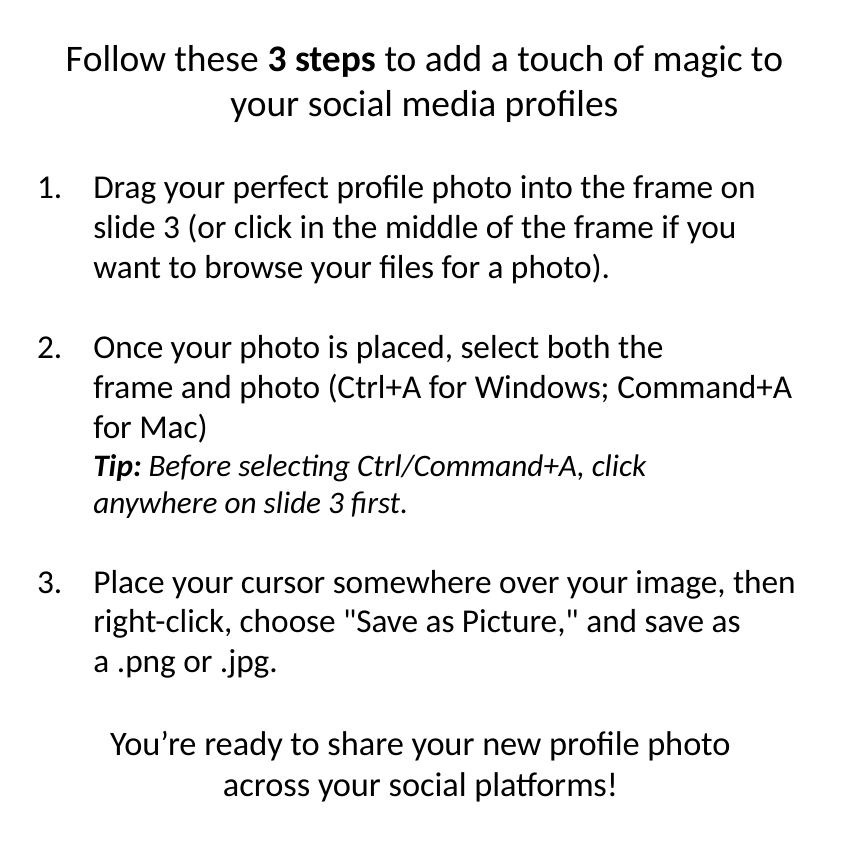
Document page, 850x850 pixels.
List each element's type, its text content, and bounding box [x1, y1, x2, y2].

text_box Follow these 3 steps to add a touch of magic to your social media profiles Drag your perfect profile photo into the frame on slide 3 (or click in the middle of the frame if you want to browse your files for a photo). Once your photo is placed, select both the frame and photo (Ctrl+A for Windows; Command+A for Mac) Tip: Before selecting Ctrl/Command+A, click anywhere on slide 3 first. Place your cursor somewhere over your image, then right-click, choose "Save as Picture," and save as a .png or .jpg. You’re ready to share your new profile photo across your social platforms! [22, 26, 827, 811]
